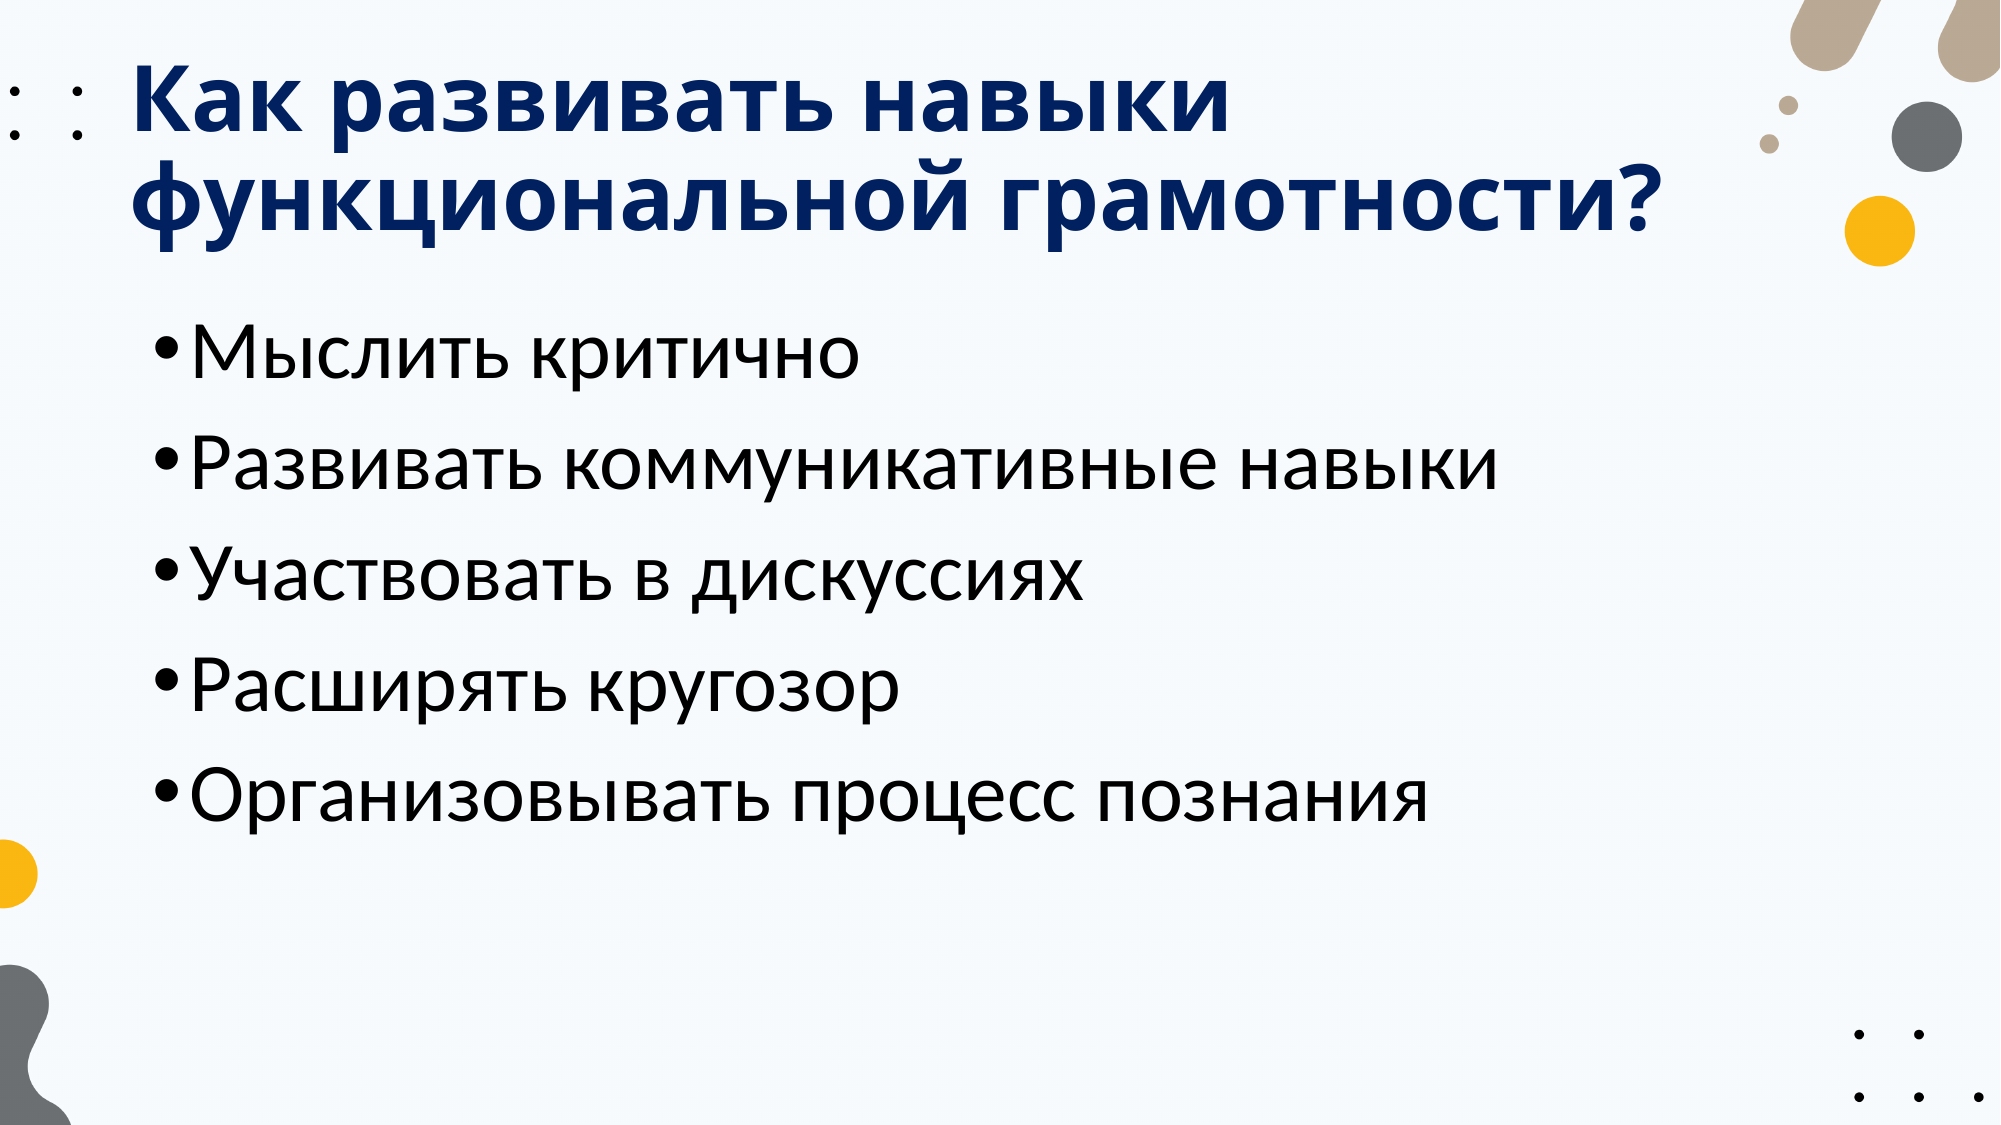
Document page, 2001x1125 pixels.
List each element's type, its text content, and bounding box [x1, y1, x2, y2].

title Как развивать навыки функциональной грамотности? [115, 87, 1841, 216]
picture [0, 0, 2000, 1125]
list Мыслить критично Развивать коммуникативные навыки Участвовать в дискуссиях Расширять кругозор Организовывать процесс познания [137, 299, 1863, 1014]
